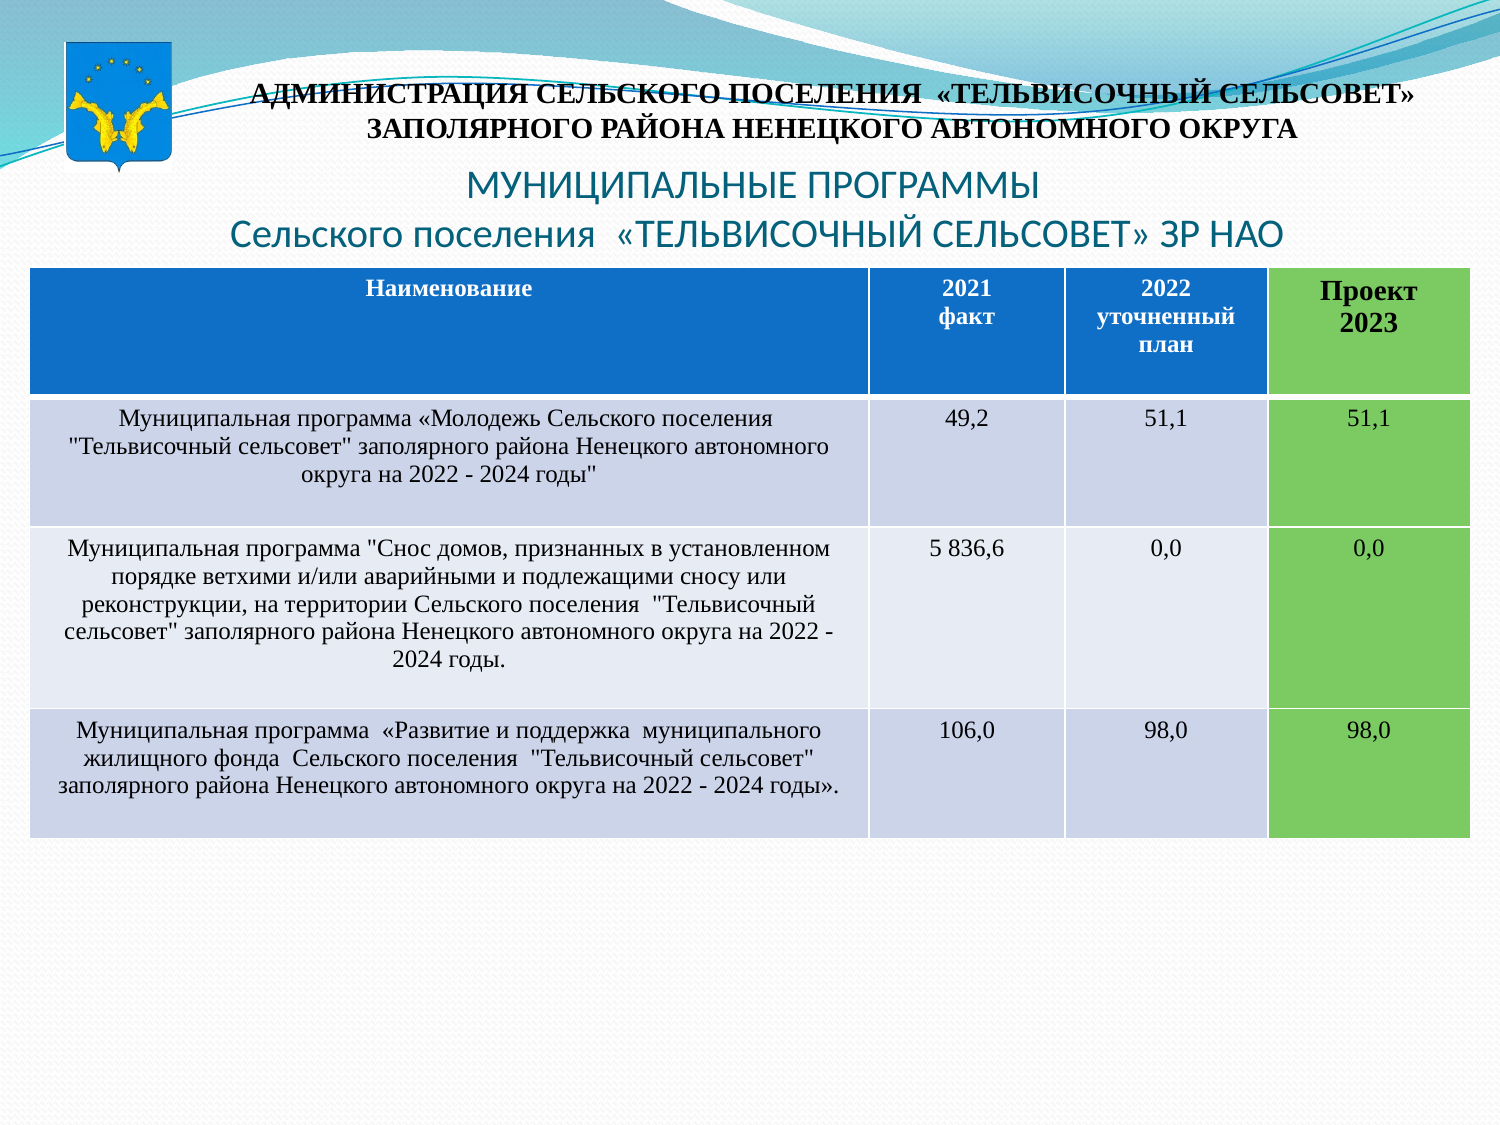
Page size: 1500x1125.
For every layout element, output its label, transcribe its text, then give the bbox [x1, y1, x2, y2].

table_cell 0,0 [1066, 528, 1267, 708]
table_cell 106,0 [870, 709, 1064, 838]
text_box АДМИНИСТРАЦИЯ СЕЛЬСКОГО ПОСЕЛЕНИЯ «ТЕЛЬВИСОЧНЫЙ СЕЛЬСОВЕТ» ЗАПОЛЯРНОГО РАЙОНА НЕНЕЦКОГО АВТОНОМНОГО ОКРУГА [206, 66, 1459, 152]
table_cell 5 836,6 [870, 528, 1064, 708]
table_cell 51,1 [1066, 400, 1267, 526]
table_cell Муниципальная программа «Развитие и поддержка муниципального жилищного фонда Сельского поселения "Тельвисочный сельсовет" заполярного района Ненецкого автономного округа на 2022 - 2024 годы». [30, 709, 868, 838]
table_cell Муниципальная программа «Молодежь Сельского поселения "Тельвисочный сельсовет" заполярного района Ненецкого автономного округа на 2022 - 2024 годы" [30, 400, 868, 526]
table_cell Муниципальная программа "Снос домов, признанных в установленном порядке ветхими и/или аварийными и подлежащими сносу или реконструкции, на территории Сельского поселения "Тельвисочный сельсовет" заполярного района Ненецкого автономного округа на 2022 - 2024 годы. [30, 528, 868, 708]
table_header Наименование [30, 268, 868, 394]
table_cell 0,0 [1269, 528, 1470, 708]
table_header Проект 2023 [1269, 268, 1470, 394]
table_header 2022 уточненный план [1066, 268, 1267, 394]
title МУНИЦИПАЛЬНЫЕ ПРОГРАММЫ Сельского поселения «ТЕЛЬВИСОЧНЫЙ СЕЛЬСОВЕТ» ЗР НАО [76, 149, 1440, 256]
table_cell 51,1 [1269, 400, 1470, 526]
table_cell 49,2 [870, 400, 1064, 526]
table_cell 98,0 [1269, 709, 1470, 838]
picture [64, 42, 172, 173]
table_cell 98,0 [1066, 709, 1267, 838]
table_header 2021 факт [870, 268, 1064, 394]
